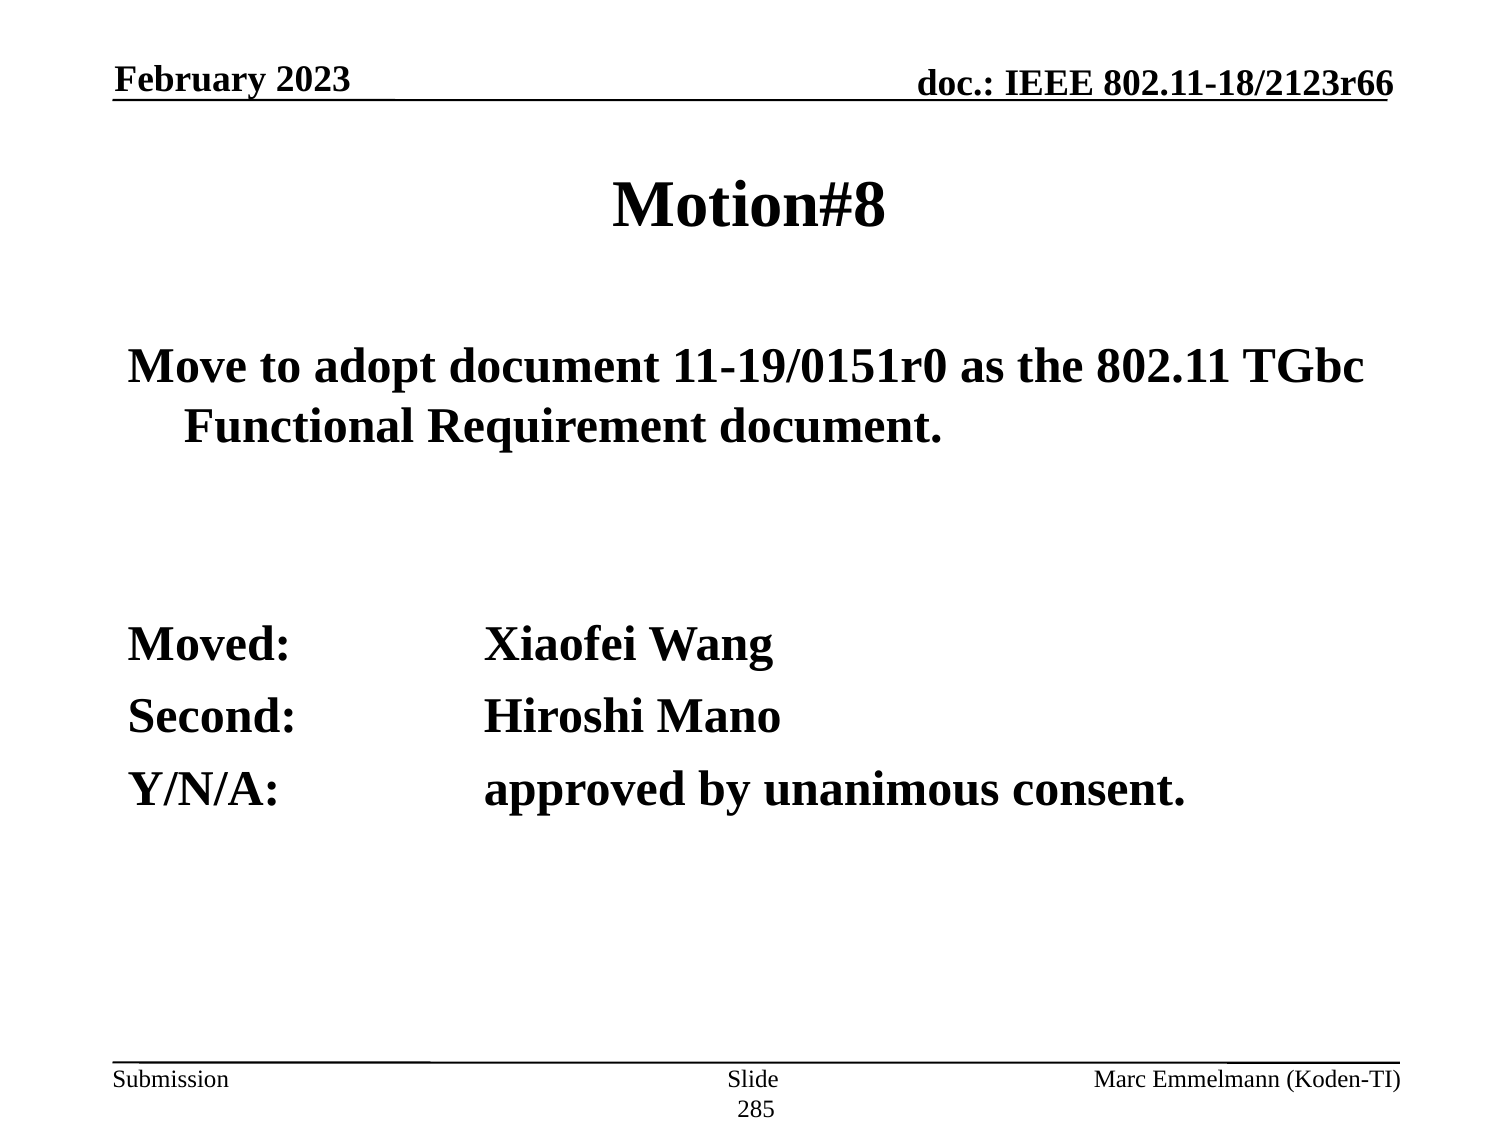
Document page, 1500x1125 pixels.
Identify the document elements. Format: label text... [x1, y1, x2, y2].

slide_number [114, 54, 423, 100]
footer Marc Emmelmann (Koden-TI) [878, 1061, 1402, 1093]
title Motion#8 [112, 112, 1388, 288]
slide_number Slide 285 [712, 1061, 800, 1123]
list Move to adopt document 11-19/0151r0 as the 802.11 TGbc Functional Requirement document. Moved: Xiaofei Wang Second: Hiroshi Mano Y/N/A: approved by unanimous consent. [112, 324, 1388, 1000]
